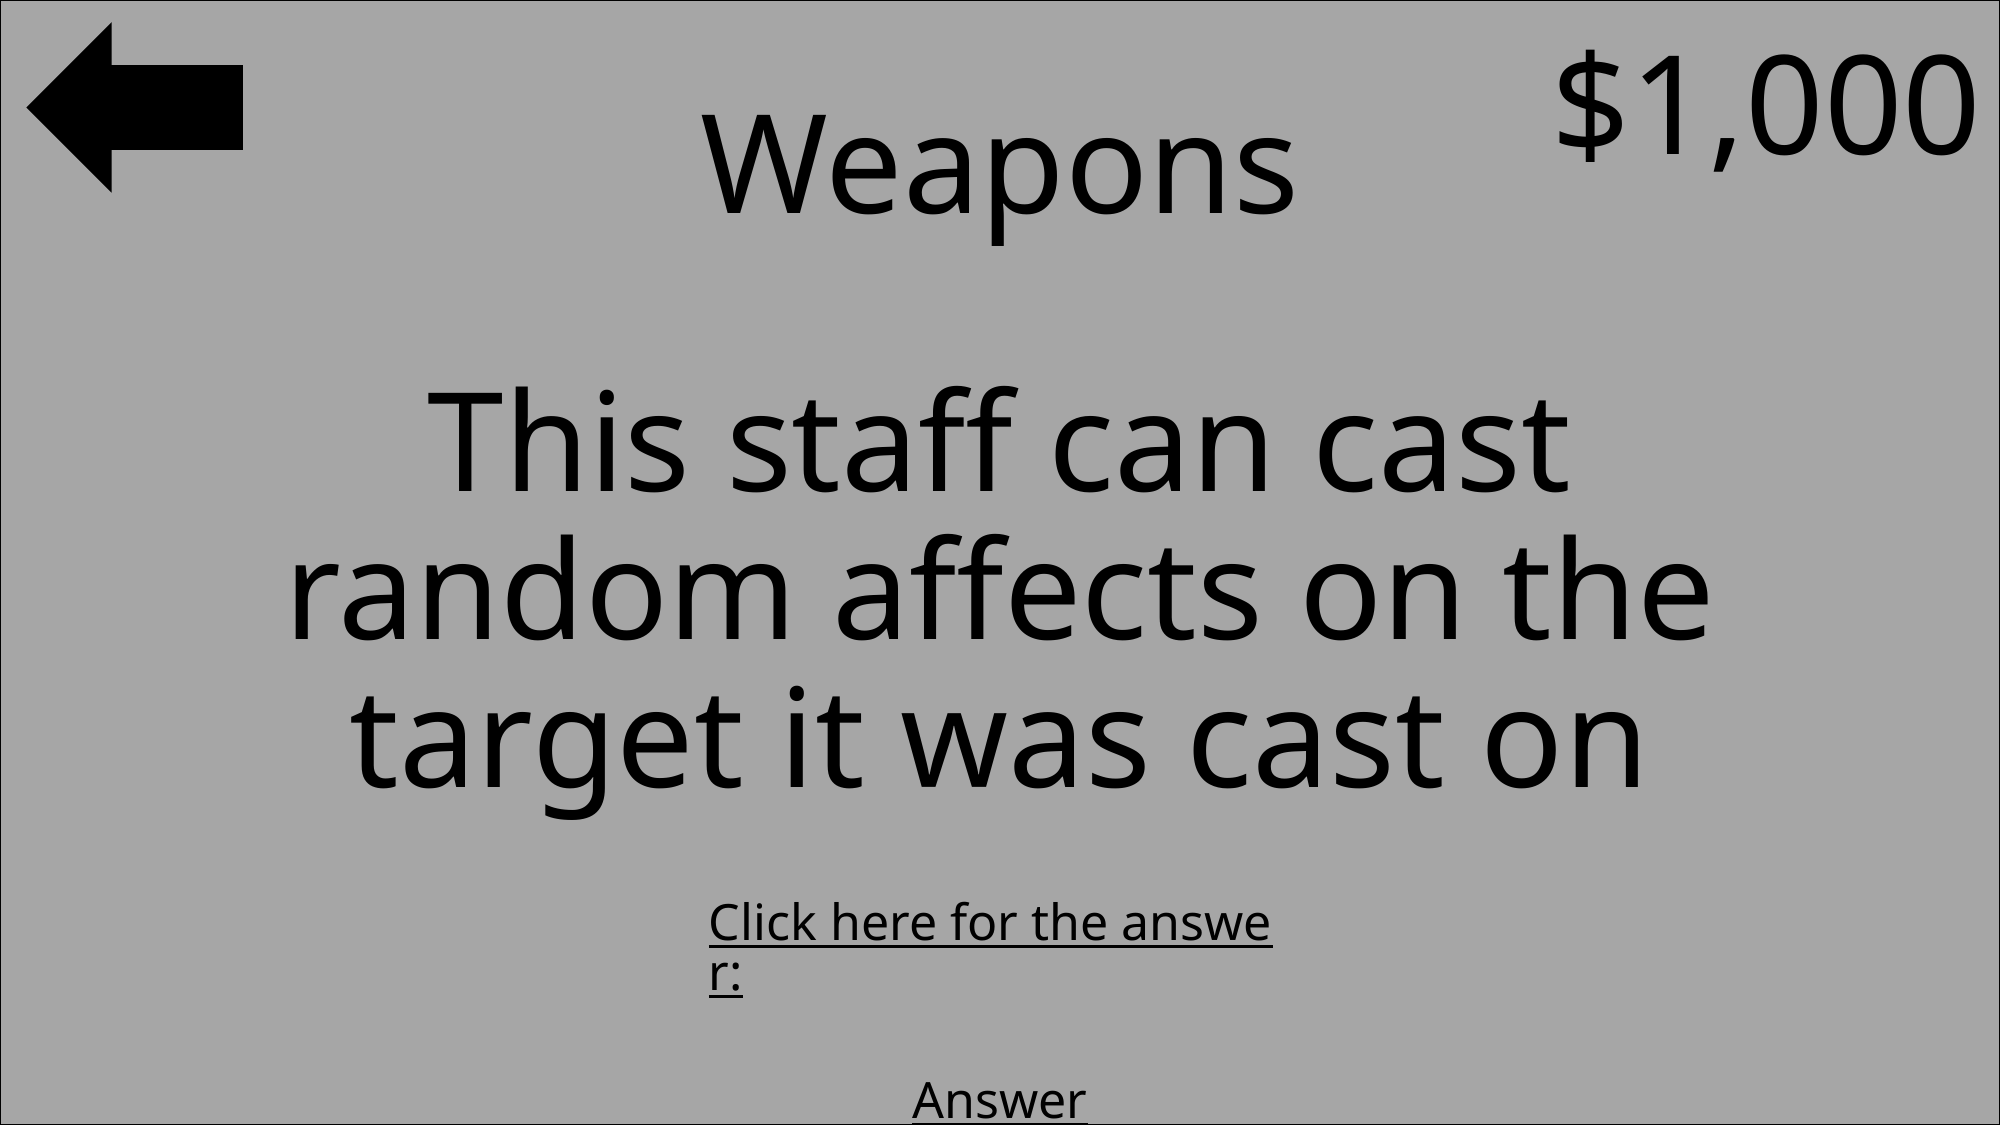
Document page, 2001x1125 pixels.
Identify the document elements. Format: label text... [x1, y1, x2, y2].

text_box [0, 0, 2000, 1125]
text_box Weapons [137, 59, 1863, 278]
text_box $1,000 [1533, 1, 2000, 219]
text_box Click here for the answer: Answer [694, 883, 1306, 1095]
text_box [26, 22, 243, 193]
text_box This staff can cast random affects on the target it was cast on [158, 364, 1842, 839]
